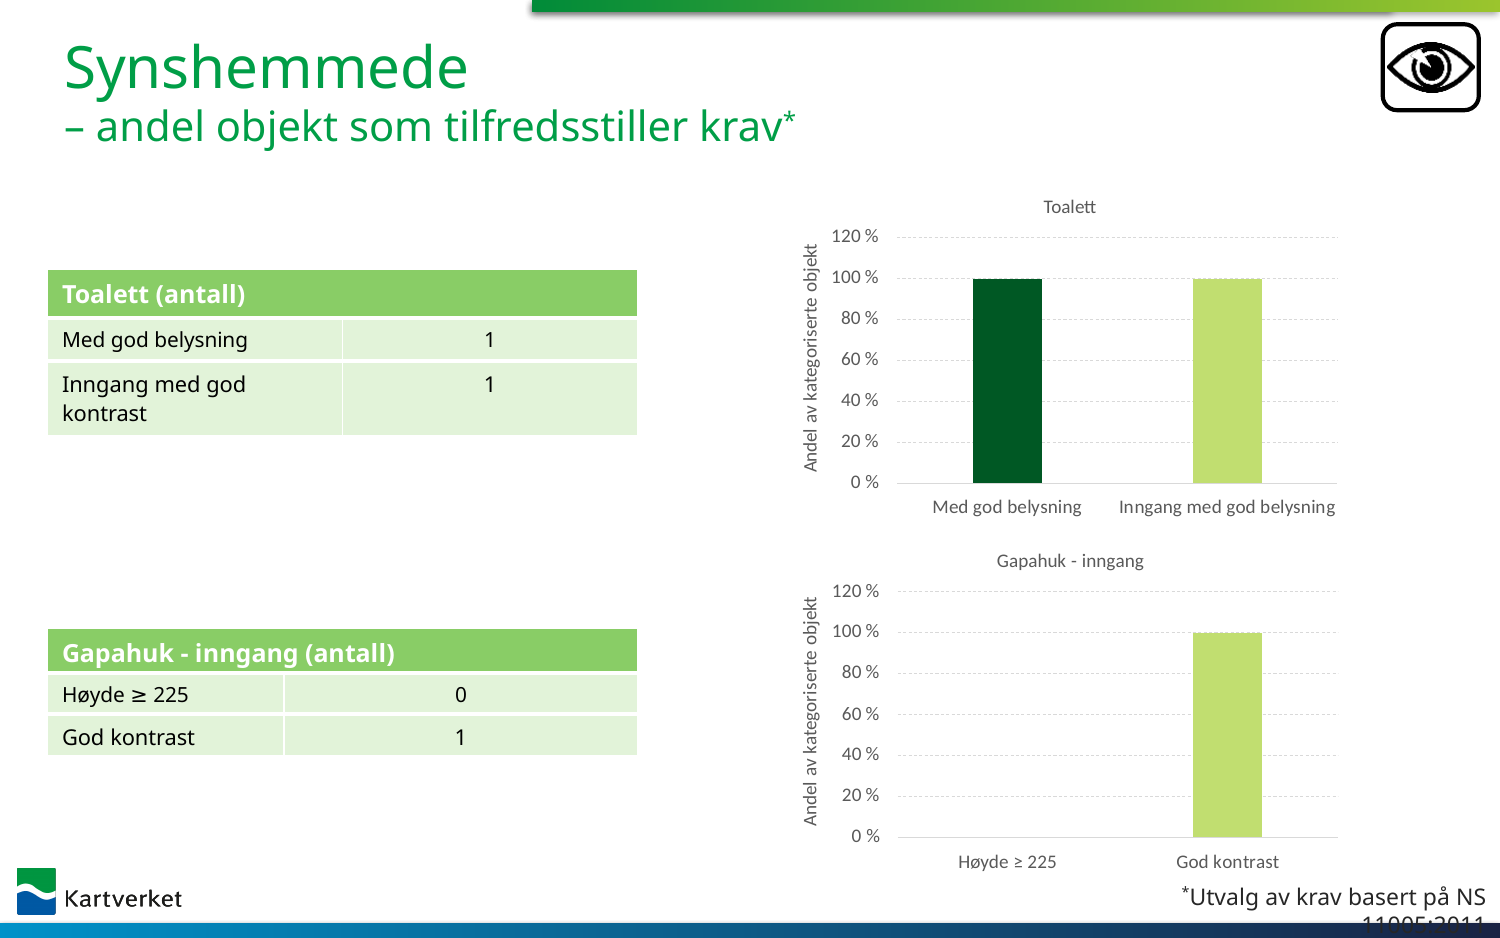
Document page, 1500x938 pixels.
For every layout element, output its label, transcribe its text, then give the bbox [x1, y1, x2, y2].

text_box Synshemmede – andel objekt som tilfredsstiller krav* [49, 24, 1431, 158]
table_cell God kontrast [48, 716, 283, 755]
table_cell 1 [285, 716, 637, 755]
table_cell Høyde ≥ 225 [48, 675, 283, 712]
table_cell 1 [343, 320, 637, 359]
table_header Toalett (antall) [48, 270, 637, 316]
picture [791, 541, 1349, 880]
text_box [1382, 24, 1480, 111]
text_box *Utvalg av krav basert på NS 11005:2011 [1068, 873, 1500, 938]
table_cell Med god belysning [48, 320, 342, 359]
table_cell 0 [285, 675, 637, 712]
table_cell 1 [343, 363, 637, 435]
table_cell Inngang med god kontrast [48, 363, 342, 435]
table_header Gapahuk - inngang (antall) [48, 629, 637, 671]
picture [791, 187, 1348, 526]
